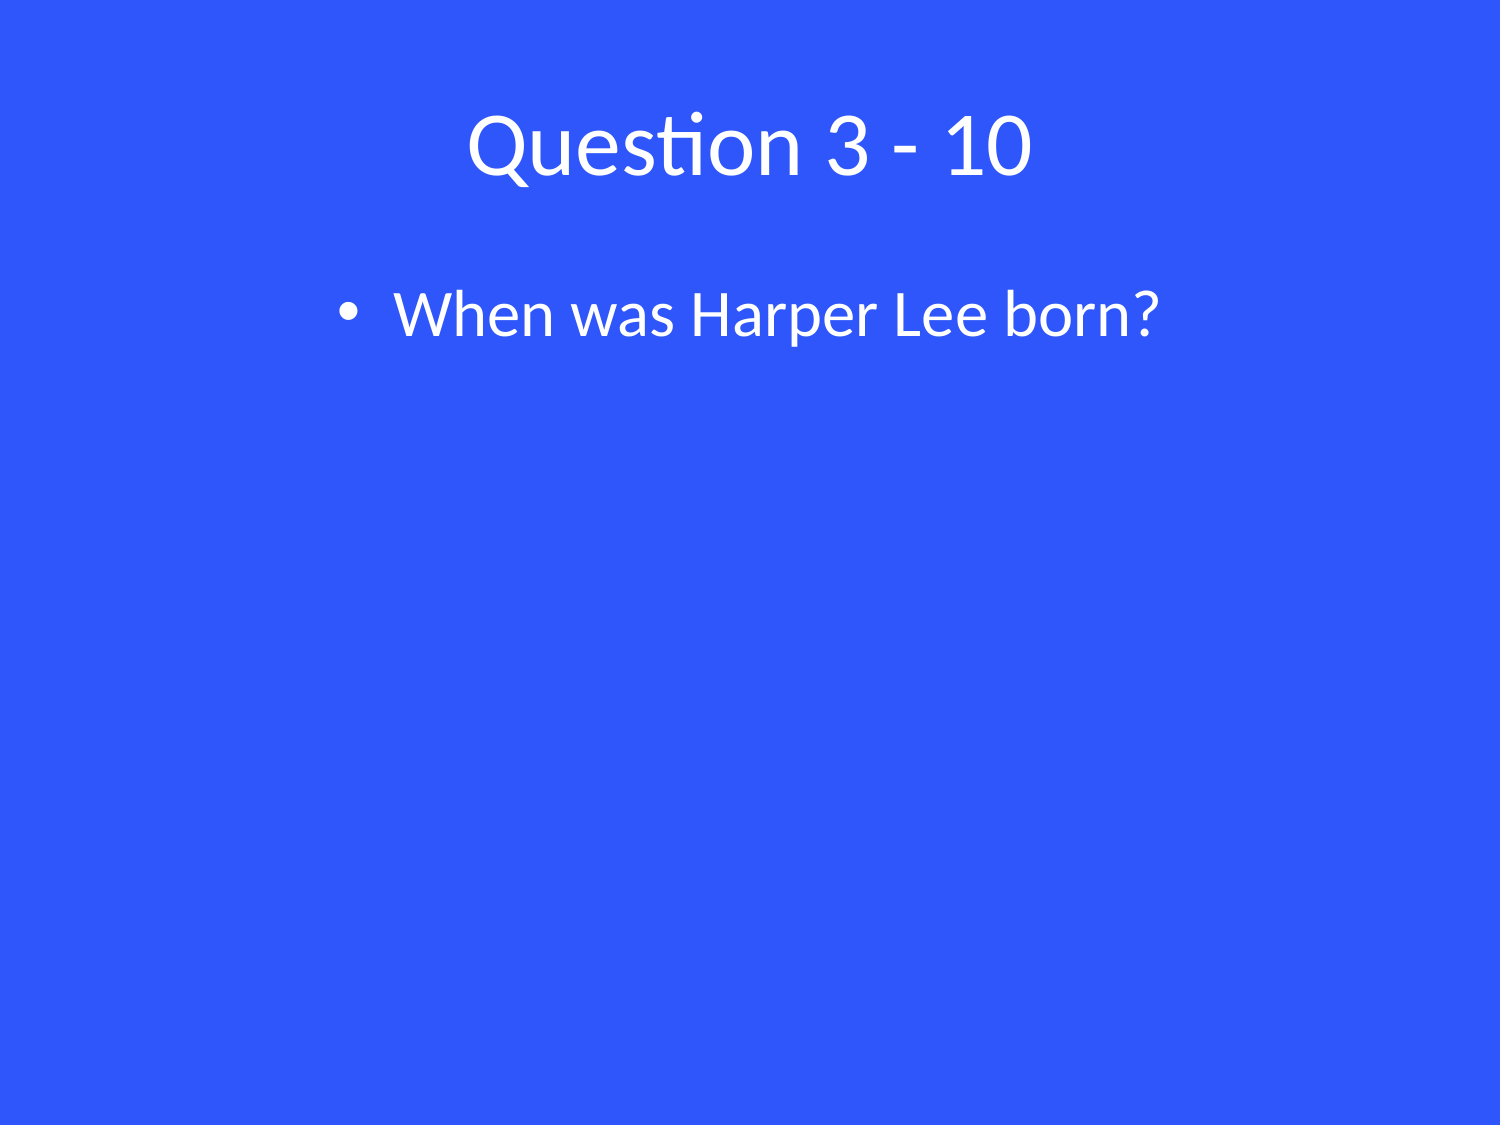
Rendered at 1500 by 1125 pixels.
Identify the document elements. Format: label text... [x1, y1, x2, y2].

list When was Harper Lee born? [74, 262, 1426, 1006]
title Question 3 - 10 [74, 44, 1426, 233]
